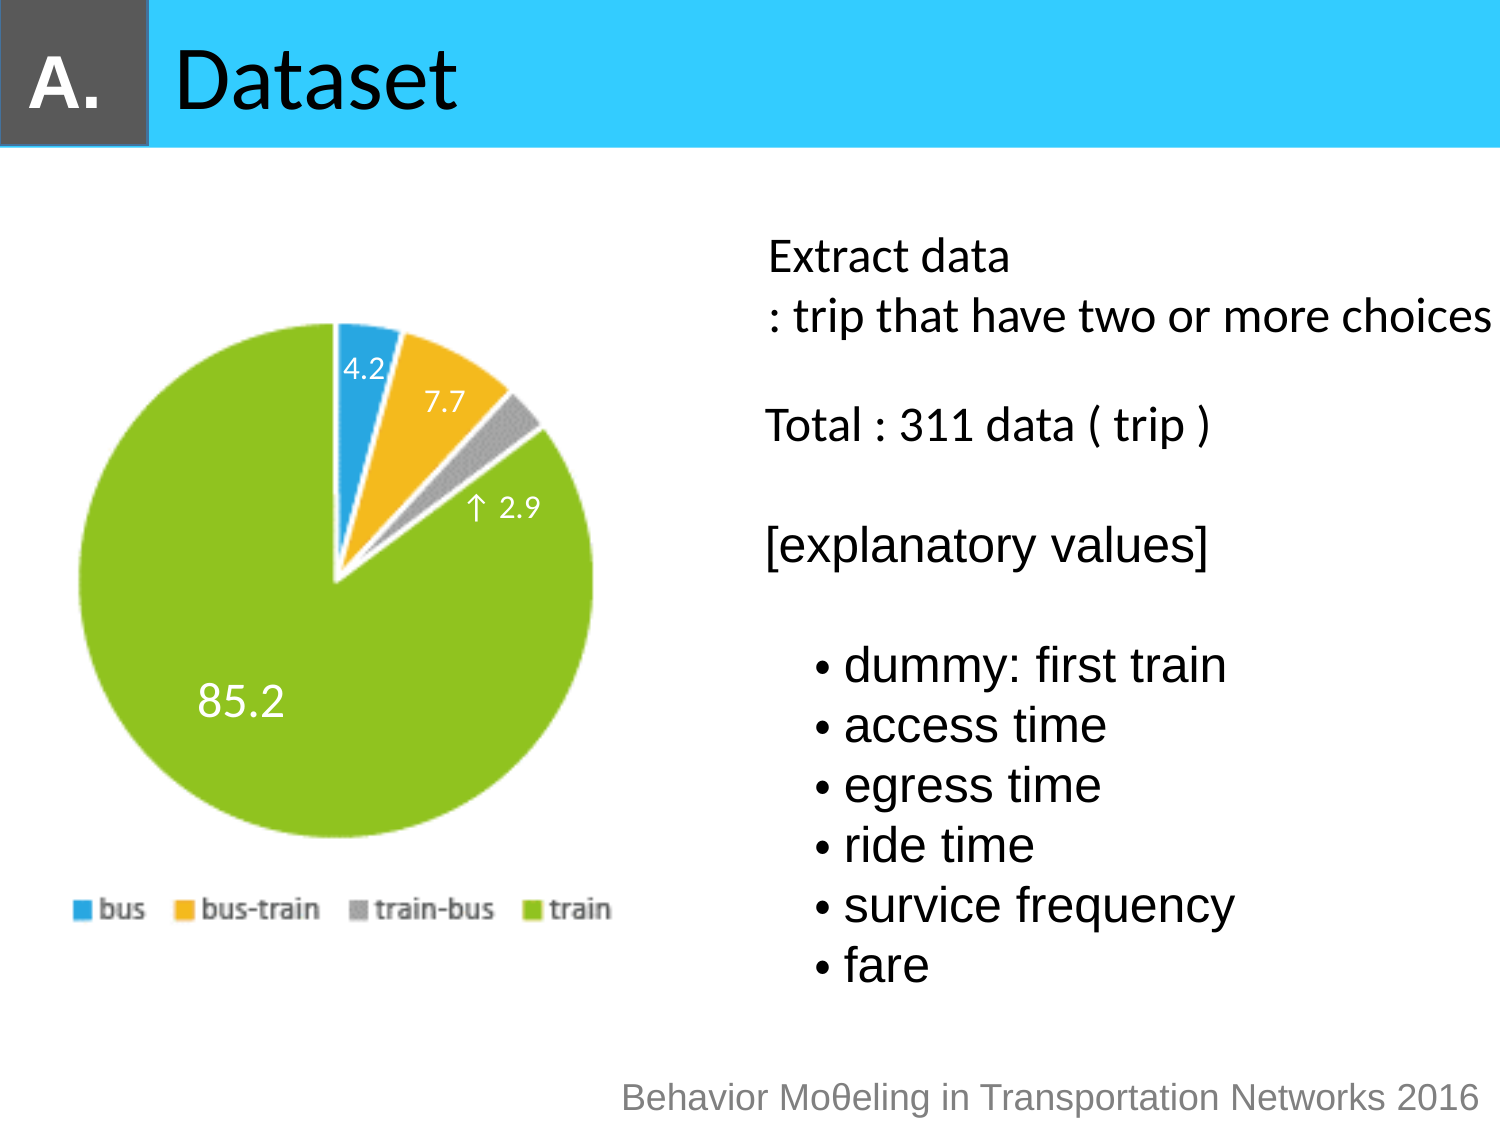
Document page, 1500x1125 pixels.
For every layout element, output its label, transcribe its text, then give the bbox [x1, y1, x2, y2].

text_box Behavior Moθeling in Transportation Networks 2016 [606, 1065, 750, 1125]
text_box [explanatory values] ・dummy: first train ・access time ・egress time ・ride time ・survice frequency ・fare [750, 505, 1423, 1125]
text_box Dataset [159, 10, 855, 136]
text_box A. [12, 25, 118, 131]
text_box Total : 311 data ( trip ) [749, 383, 1445, 459]
picture [0, 322, 718, 966]
text_box [0, 0, 1500, 149]
text_box [0, 0, 149, 146]
text_box Behavior Moθeling in Transportation Networks 2016 [1423, 1065, 1495, 1125]
text_box Extract data : trip that have two or more choices [753, 215, 1500, 350]
